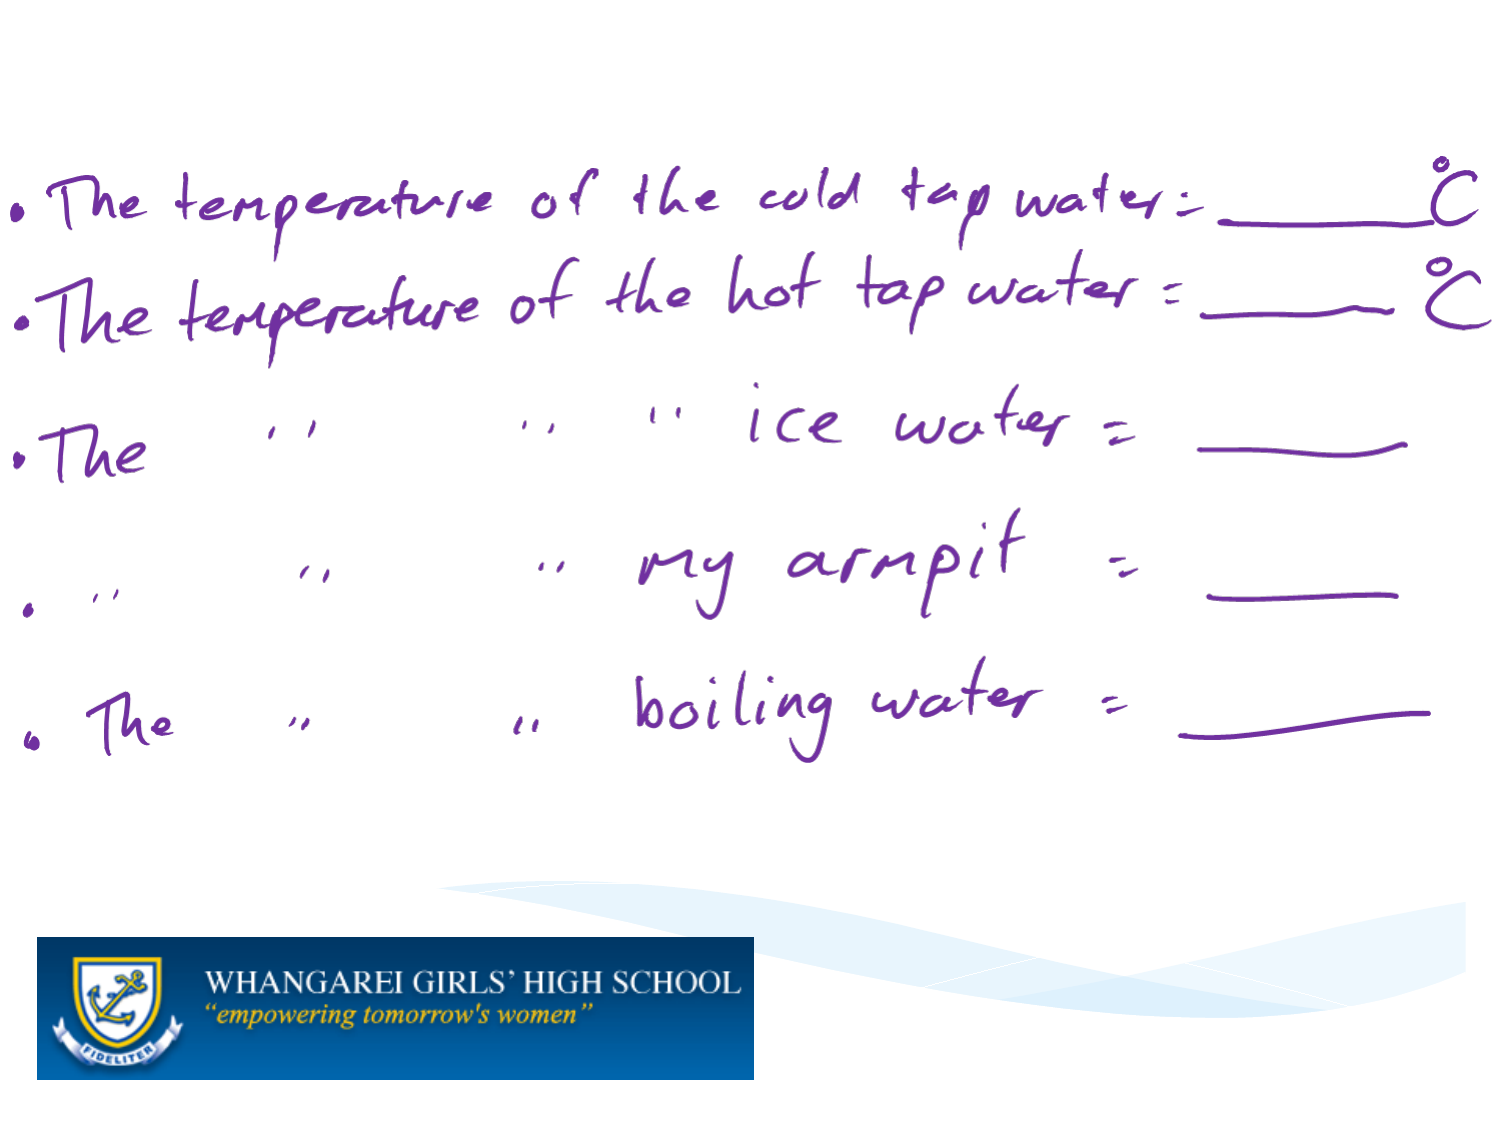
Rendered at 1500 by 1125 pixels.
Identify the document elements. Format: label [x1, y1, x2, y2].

picture [3, 149, 1497, 770]
picture [37, 937, 754, 1080]
